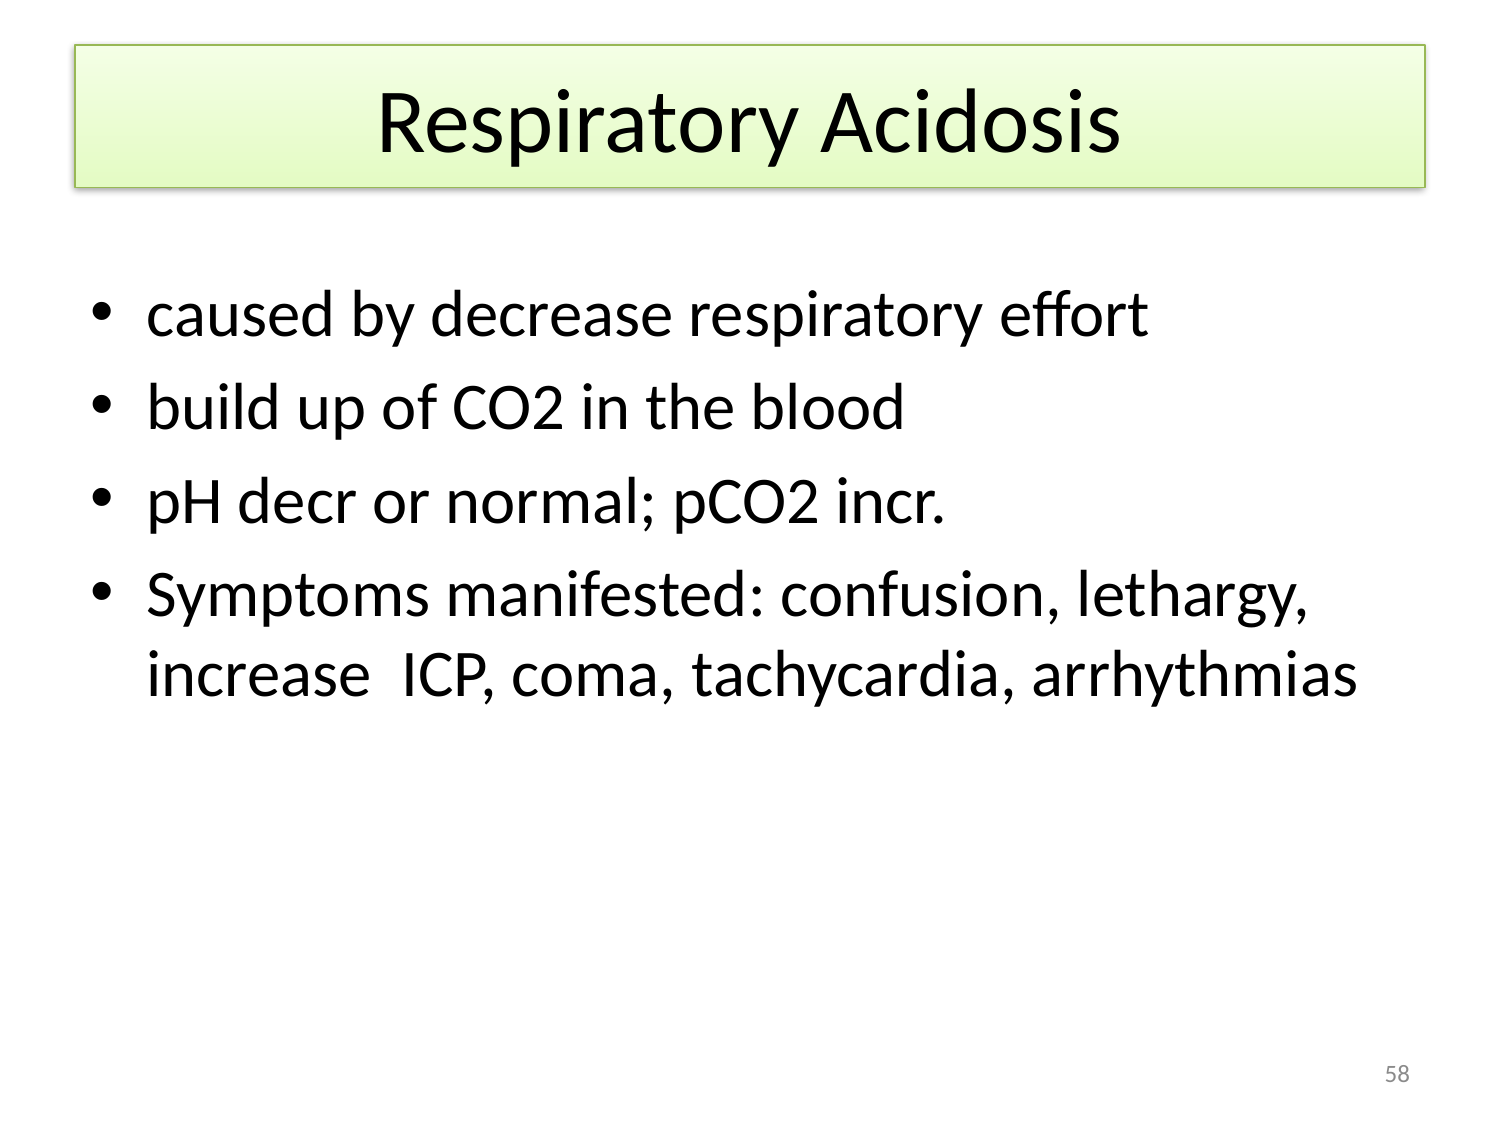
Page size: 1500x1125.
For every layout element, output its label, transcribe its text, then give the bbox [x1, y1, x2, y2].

slide_number 58 [1074, 1042, 1425, 1103]
title Respiratory Acidosis [74, 44, 1426, 188]
list caused by decrease respiratory effort build up of CO2 in the blood pH decr or normal; pCO2 incr. Symptoms manifested: confusion, lethargy, increase ICP, coma, tachycardia, arrhythmias [75, 262, 1425, 1005]
